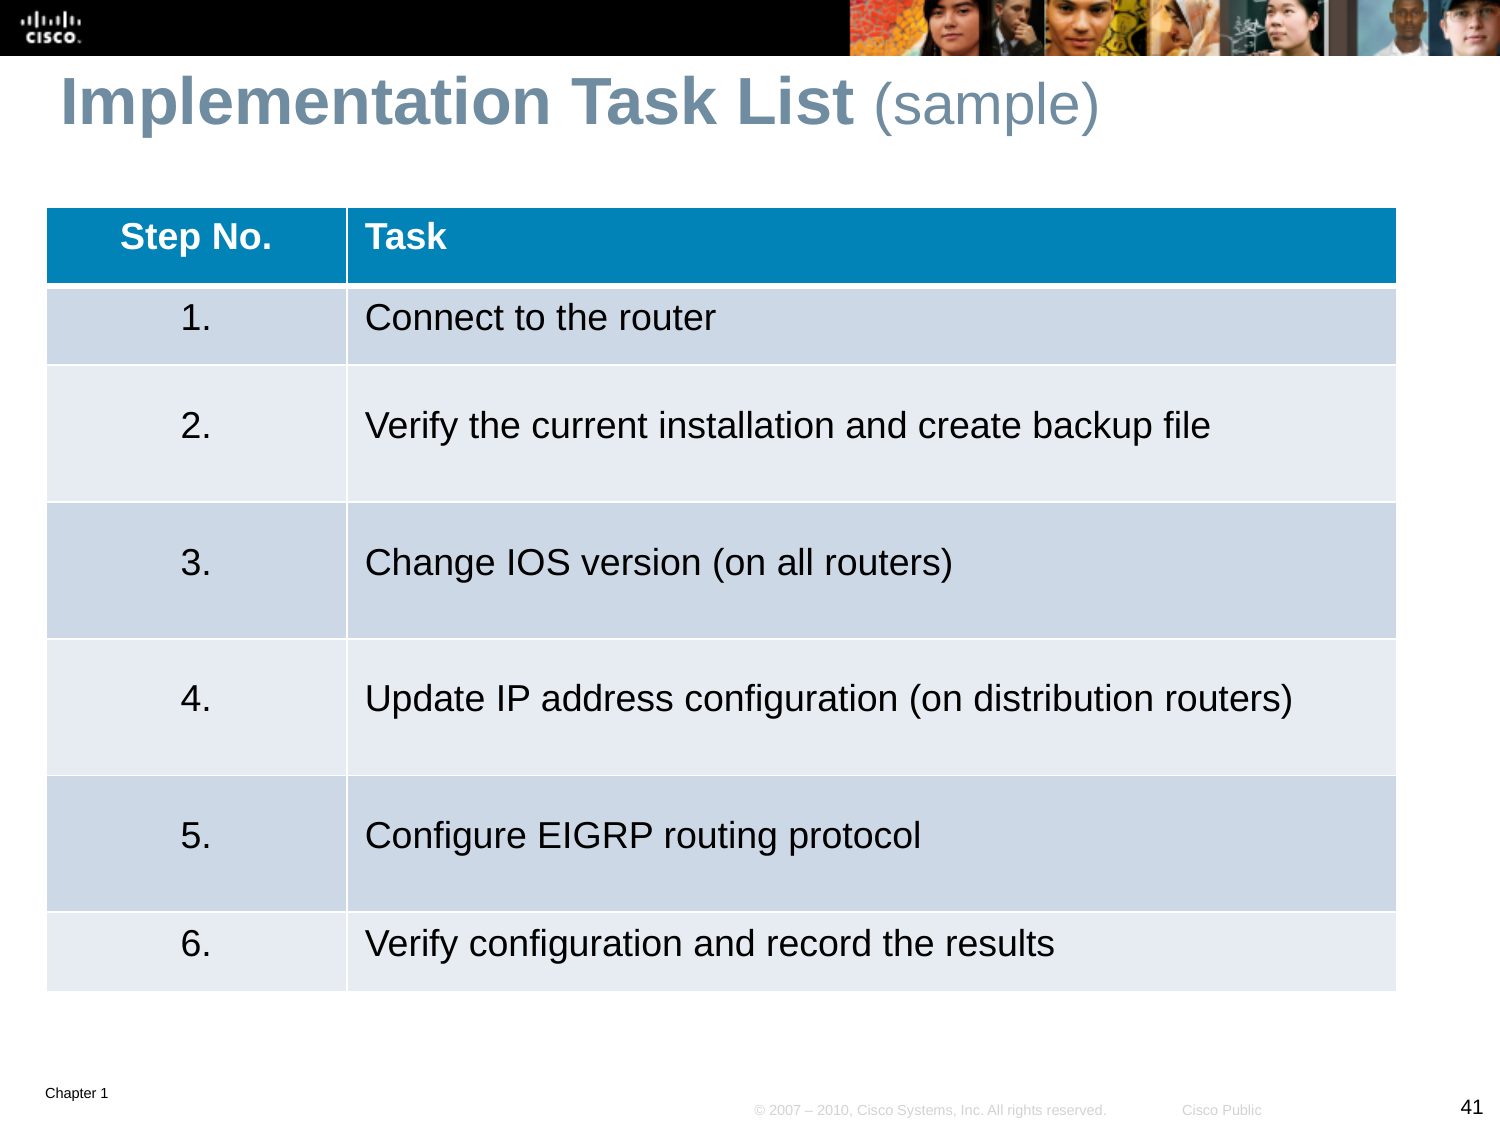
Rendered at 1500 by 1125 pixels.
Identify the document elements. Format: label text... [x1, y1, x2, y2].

table_cell 6. [47, 913, 346, 991]
picture [0, 0, 1500, 56]
table_header Step No. [47, 208, 346, 283]
table_header Task [348, 208, 1396, 283]
table_cell Verify the current installation and create backup file [348, 366, 1396, 501]
table_cell 5. [47, 776, 346, 911]
table_cell 4. [47, 640, 346, 775]
table_cell Connect to the router [348, 289, 1396, 364]
table_cell 3. [47, 503, 346, 638]
table_cell Configure EIGRP routing protocol [348, 776, 1396, 911]
table_cell 1. [47, 289, 346, 364]
title Implementation Task List (sample) [45, 59, 1444, 182]
table_cell 2. [47, 366, 346, 501]
table_cell Update IP address configuration (on distribution routers) [348, 640, 1396, 775]
table_cell Change IOS version (on all routers) [348, 503, 1396, 638]
table_cell Verify configuration and record the results [348, 913, 1396, 991]
